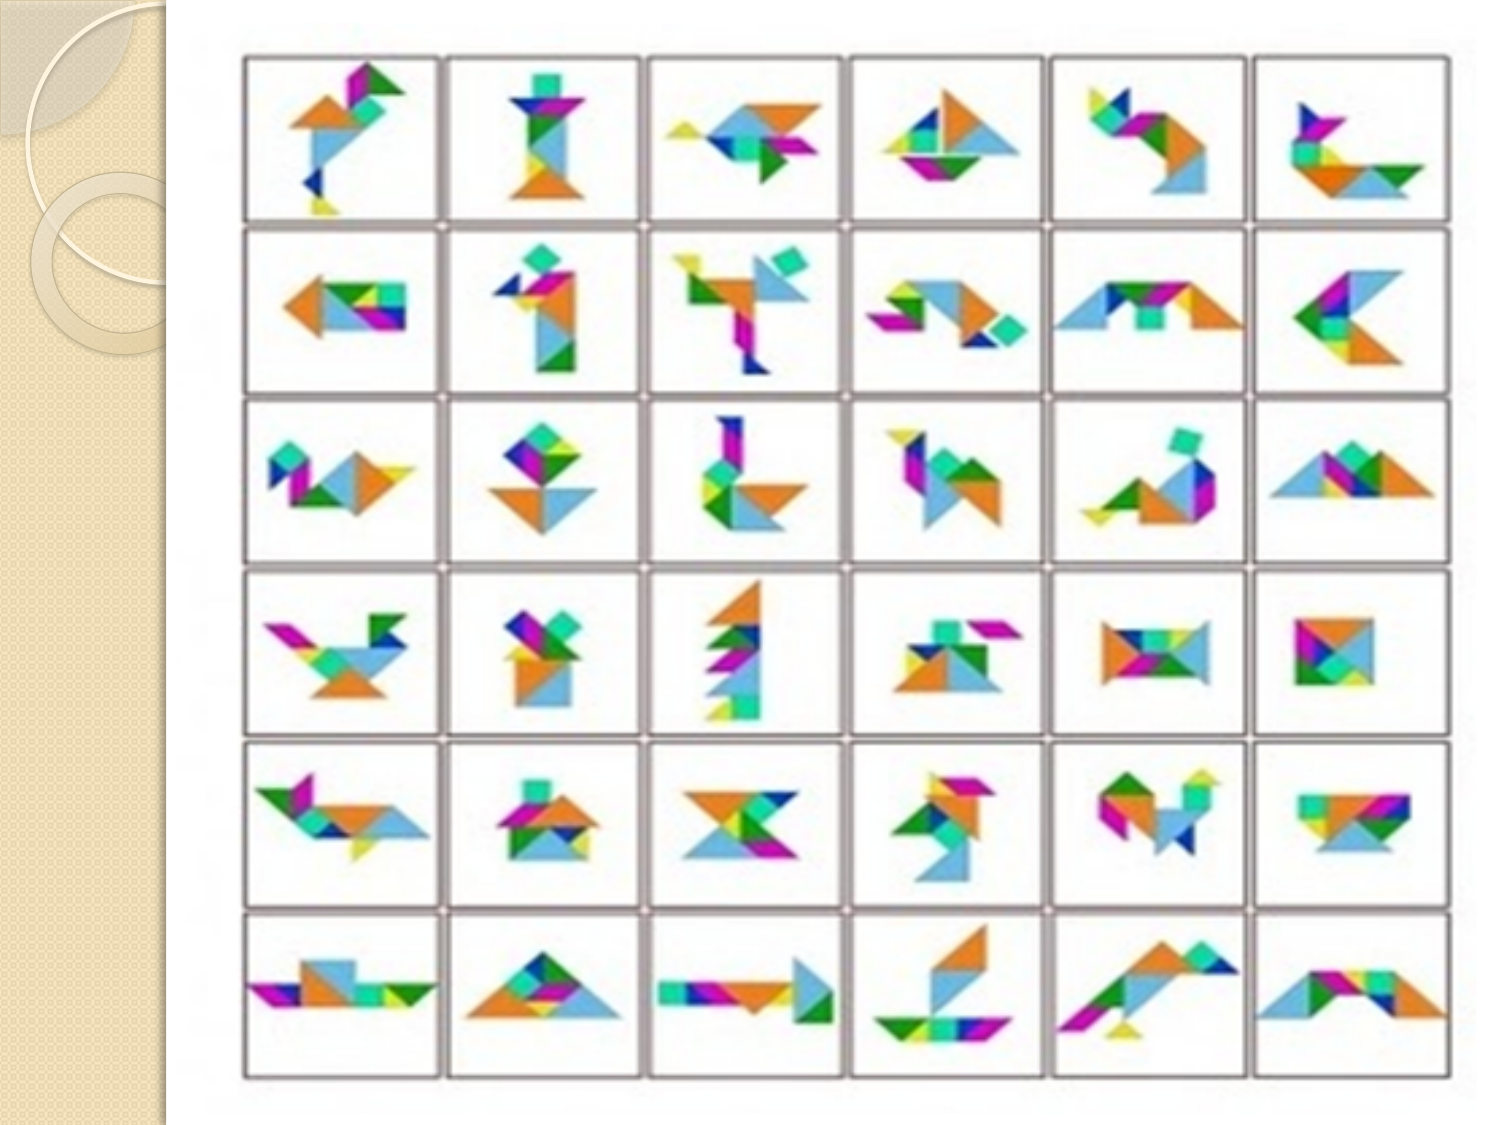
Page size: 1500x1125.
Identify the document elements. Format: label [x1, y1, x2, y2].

picture [175, 23, 1477, 1114]
